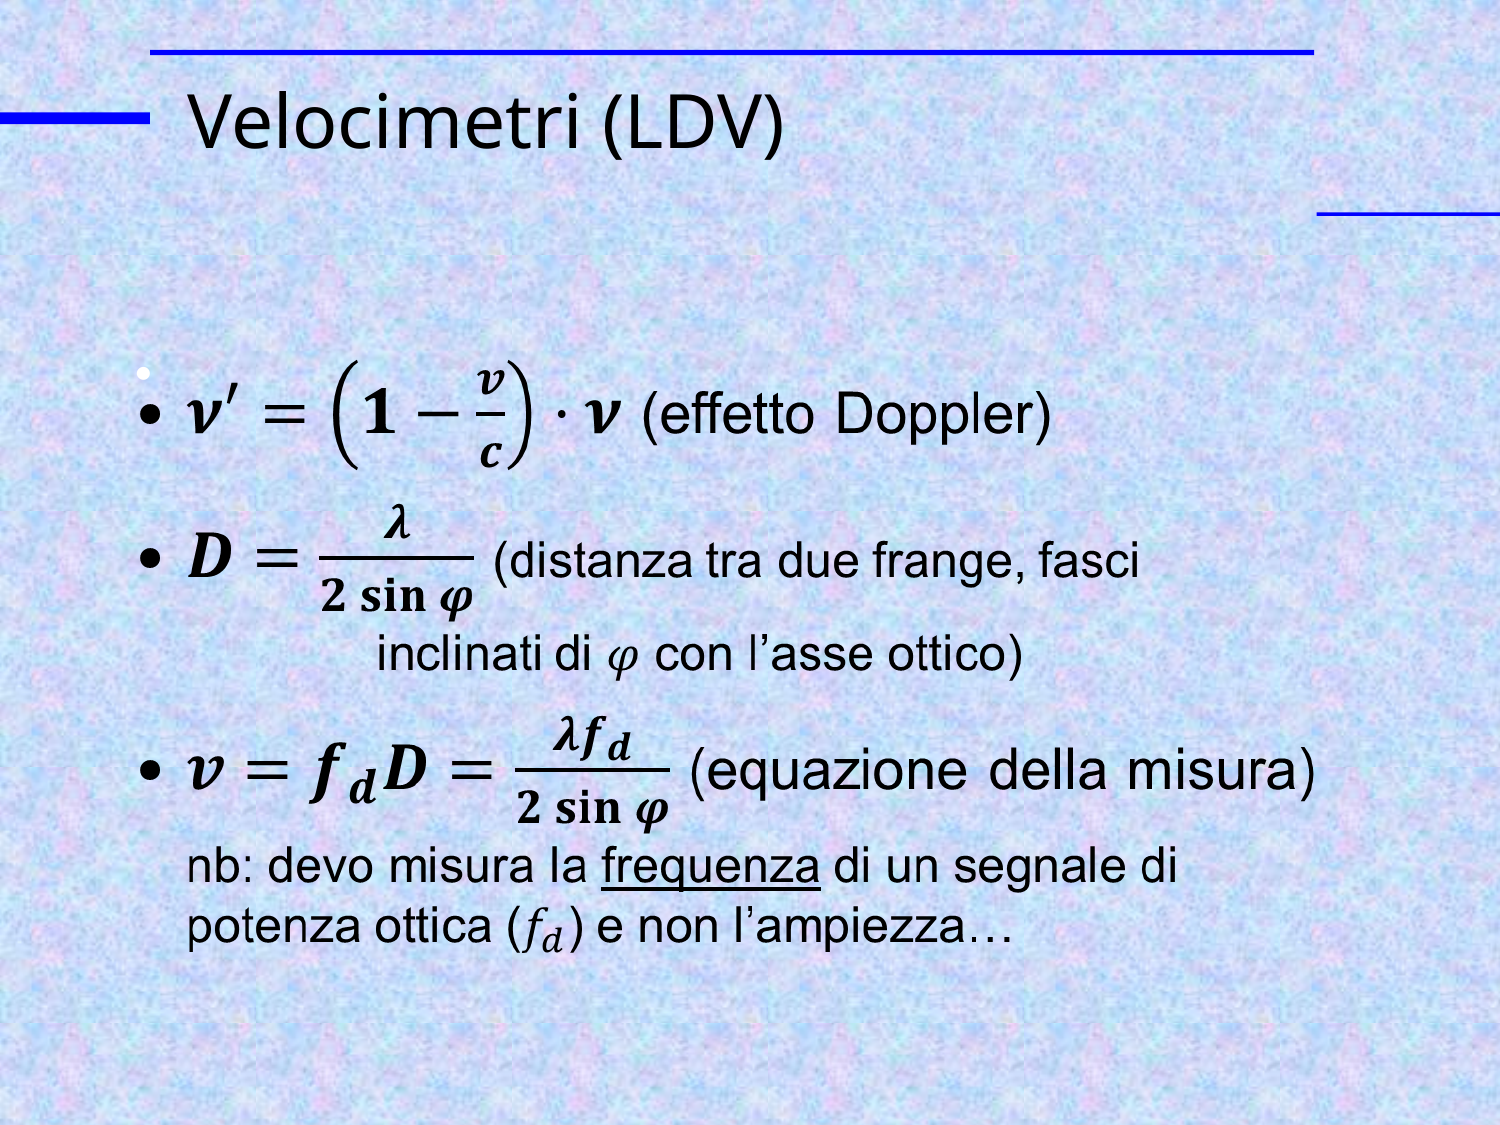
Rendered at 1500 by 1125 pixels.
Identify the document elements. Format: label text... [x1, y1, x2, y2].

title Velocimetri (LDV) [187, 87, 1276, 188]
list [134, 349, 1368, 988]
picture [0, 0, 1500, 1125]
